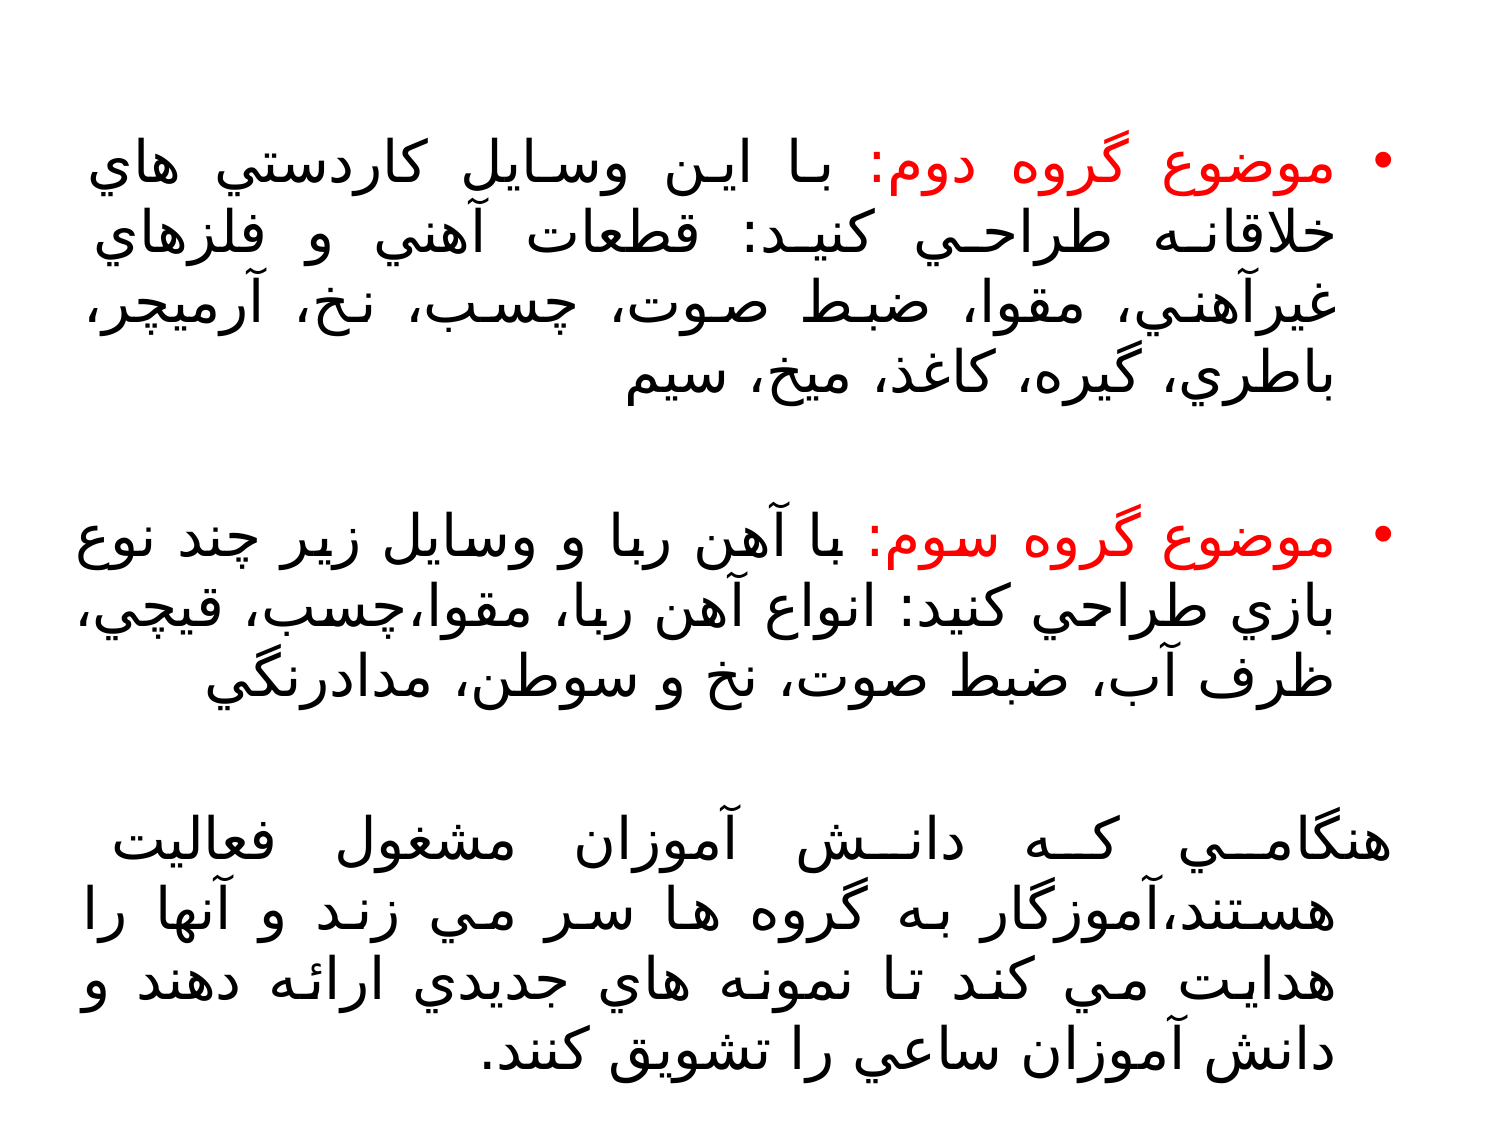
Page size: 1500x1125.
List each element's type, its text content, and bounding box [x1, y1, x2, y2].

list موضوع گروه دوم: با اين وسايل كاردستي هاي خلاقانه طراحي كنيد: قطعات آهني و فلزهاي غيرآهني، مقوا، ضبط صوت، چسب، نخ، آرميچر، باطري، گيره، كاغذ، ميخ، سيم موضوع گروه سوم: با آهن ربا و وسايل زير چند نوع بازي طراحي كنيد: انواع آهن ربا، مقوا،چسب، قيچي، ظرف آب، ضبط صوت، نخ و سوطن، مدادرنگي هنگامي كه دانش آموزان مشغول فعاليت هستند،آموزگار به گروه ها سر مي زند و آنها را هدايت مي كند تا نمونه هاي جديدي ارائه دهند و دانش آموزان ساعي را تشويق كنند. [58, 117, 1409, 860]
